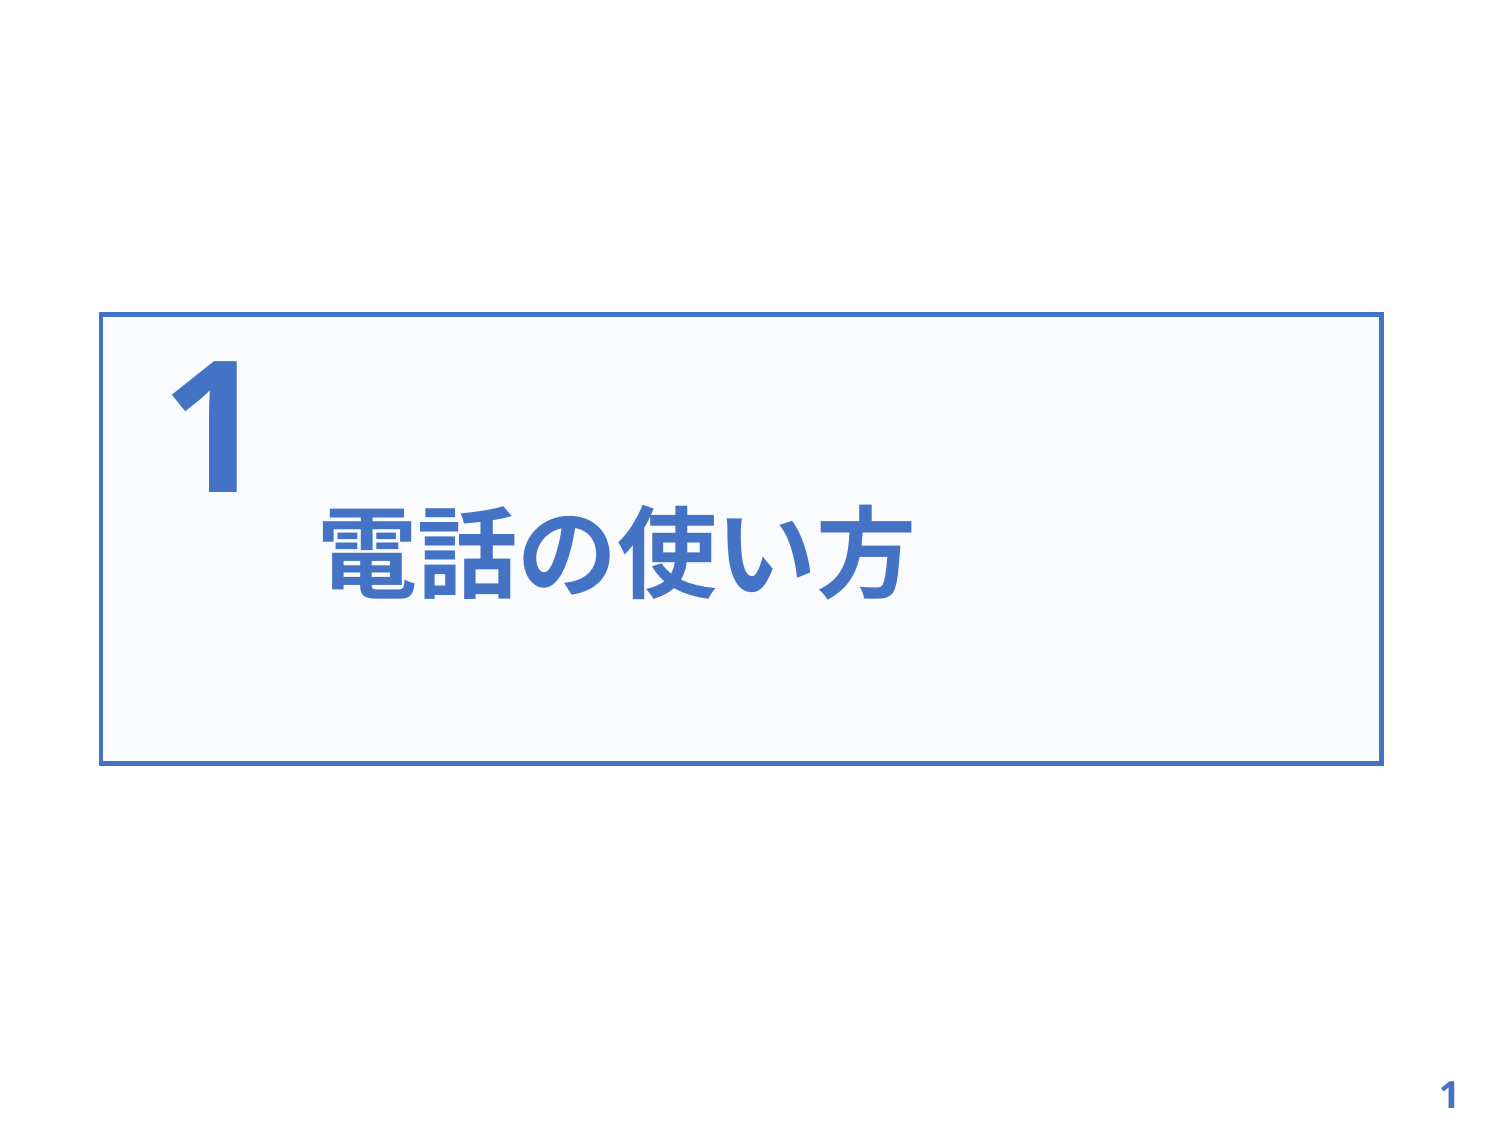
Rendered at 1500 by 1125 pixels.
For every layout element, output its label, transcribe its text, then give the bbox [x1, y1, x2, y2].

text_box 1 [1399, 1063, 1500, 1123]
text_box 電話の使い方 [302, 379, 1375, 699]
text_box 1 [86, 301, 342, 537]
